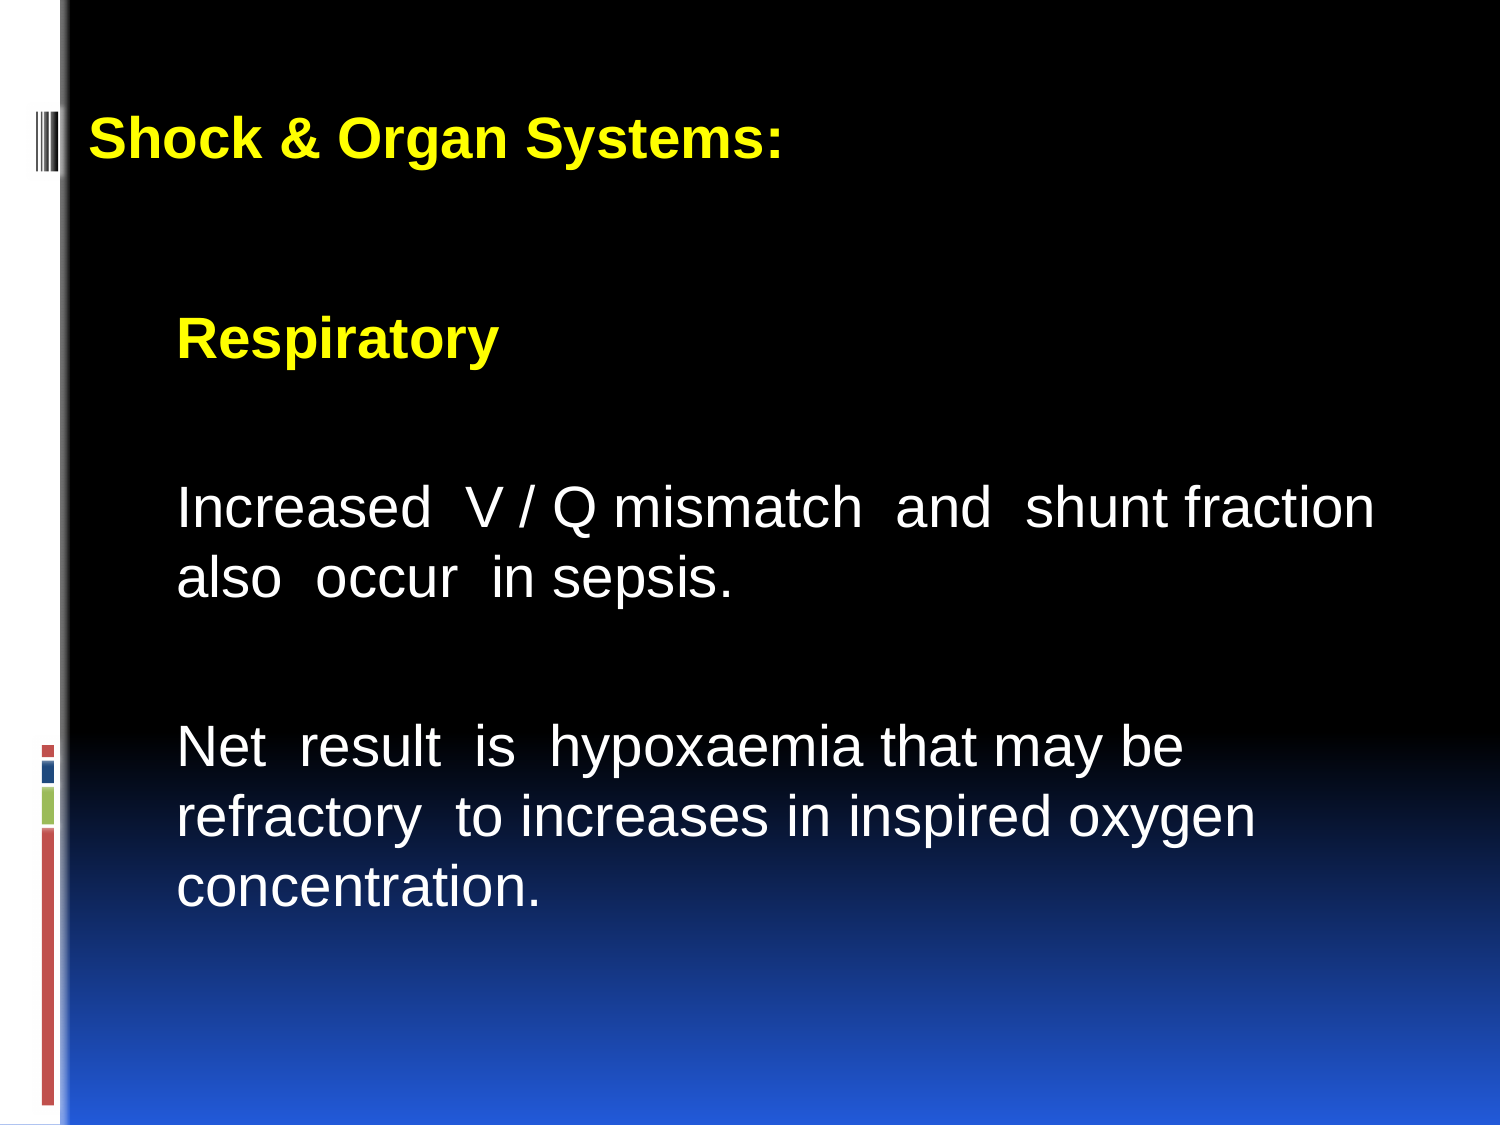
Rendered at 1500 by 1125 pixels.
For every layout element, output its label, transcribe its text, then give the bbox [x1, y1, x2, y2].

list Respiratory Increased V / Q mismatch and shunt fraction also occur in sepsis. Net result is hypoxaemia that may be refractory to increases in inspired oxygen concentration. [149, 292, 1426, 1043]
text_box Shock & Organ Systems: [62, 92, 850, 178]
